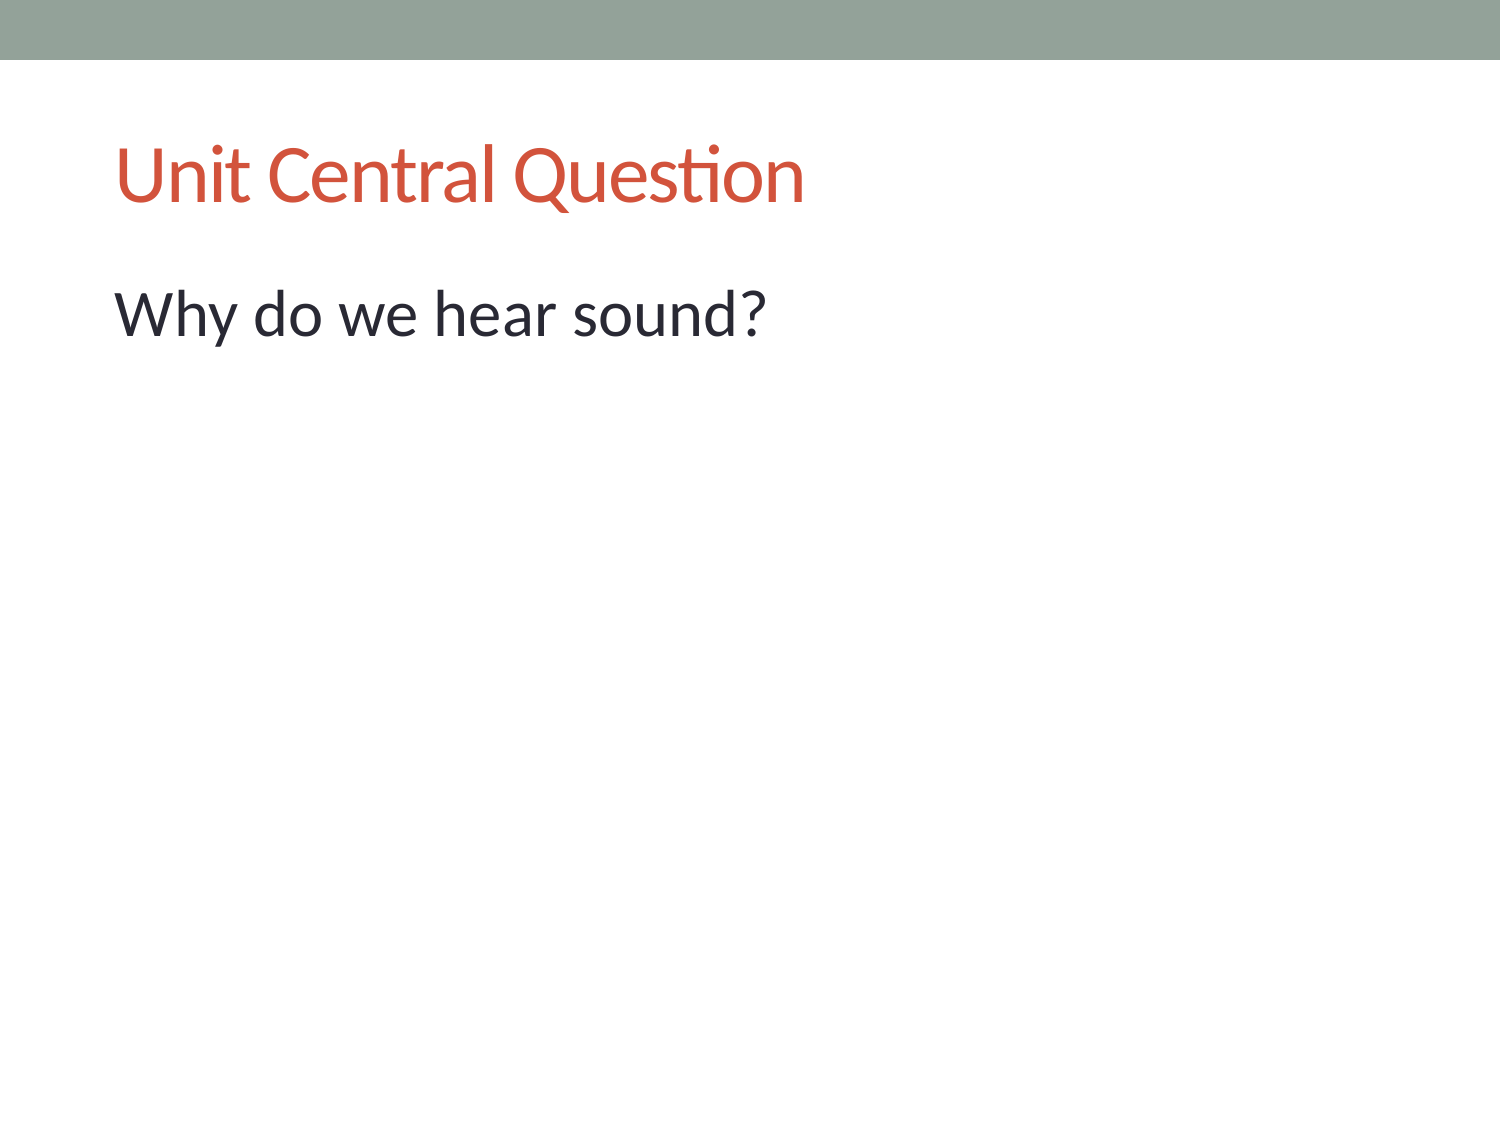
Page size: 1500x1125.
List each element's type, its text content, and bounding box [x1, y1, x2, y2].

title Unit Central Question [99, 87, 1425, 250]
list Why do we hear sound? [99, 262, 1425, 1063]
